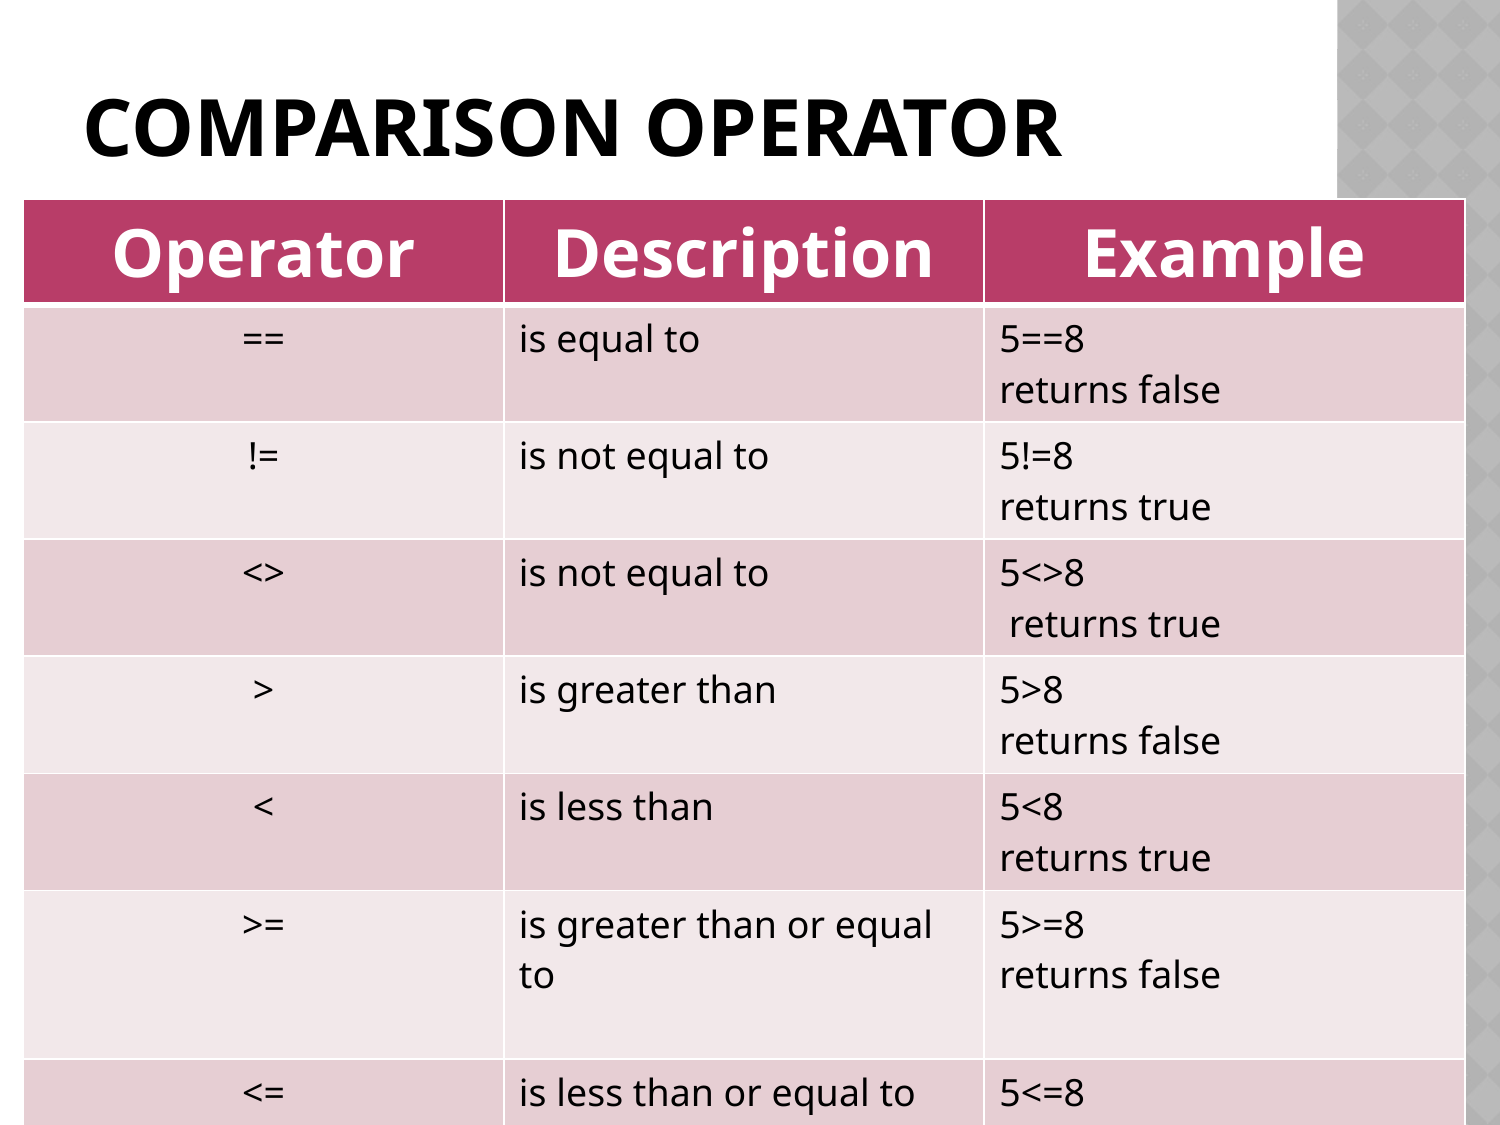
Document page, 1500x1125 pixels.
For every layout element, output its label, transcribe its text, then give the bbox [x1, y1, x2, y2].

table_cell is less than [505, 774, 983, 890]
table_cell <> [24, 540, 503, 655]
table_header Example [985, 200, 1464, 302]
table_cell >= [24, 891, 503, 1058]
table_cell 5<=8 returns false [985, 1060, 1464, 1125]
table_cell <= [24, 1060, 503, 1125]
table_cell > [24, 657, 503, 773]
table_cell 5>8 returns false [985, 657, 1464, 773]
table_cell < [24, 774, 503, 890]
table_header Operator [24, 200, 503, 302]
table_cell != [24, 423, 503, 538]
table_cell is greater than [505, 657, 983, 773]
title Comparison Operator [75, 52, 1263, 173]
table_cell 5!=8 returns true [985, 423, 1464, 538]
table_cell is greater than or equal to [505, 891, 983, 1058]
table_cell 5>=8 returns false [985, 891, 1464, 1058]
table_cell 5==8 returns false [985, 308, 1464, 421]
table_cell 5<>8 returns true [985, 540, 1464, 655]
table_cell is less than or equal to [505, 1060, 983, 1125]
table_header Description [505, 200, 983, 302]
table_cell is not equal to [505, 540, 983, 655]
table_cell == [24, 308, 503, 421]
table_cell 5<8 returns true [985, 774, 1464, 890]
table_cell is not equal to [505, 423, 983, 538]
table_cell is equal to [505, 308, 983, 421]
